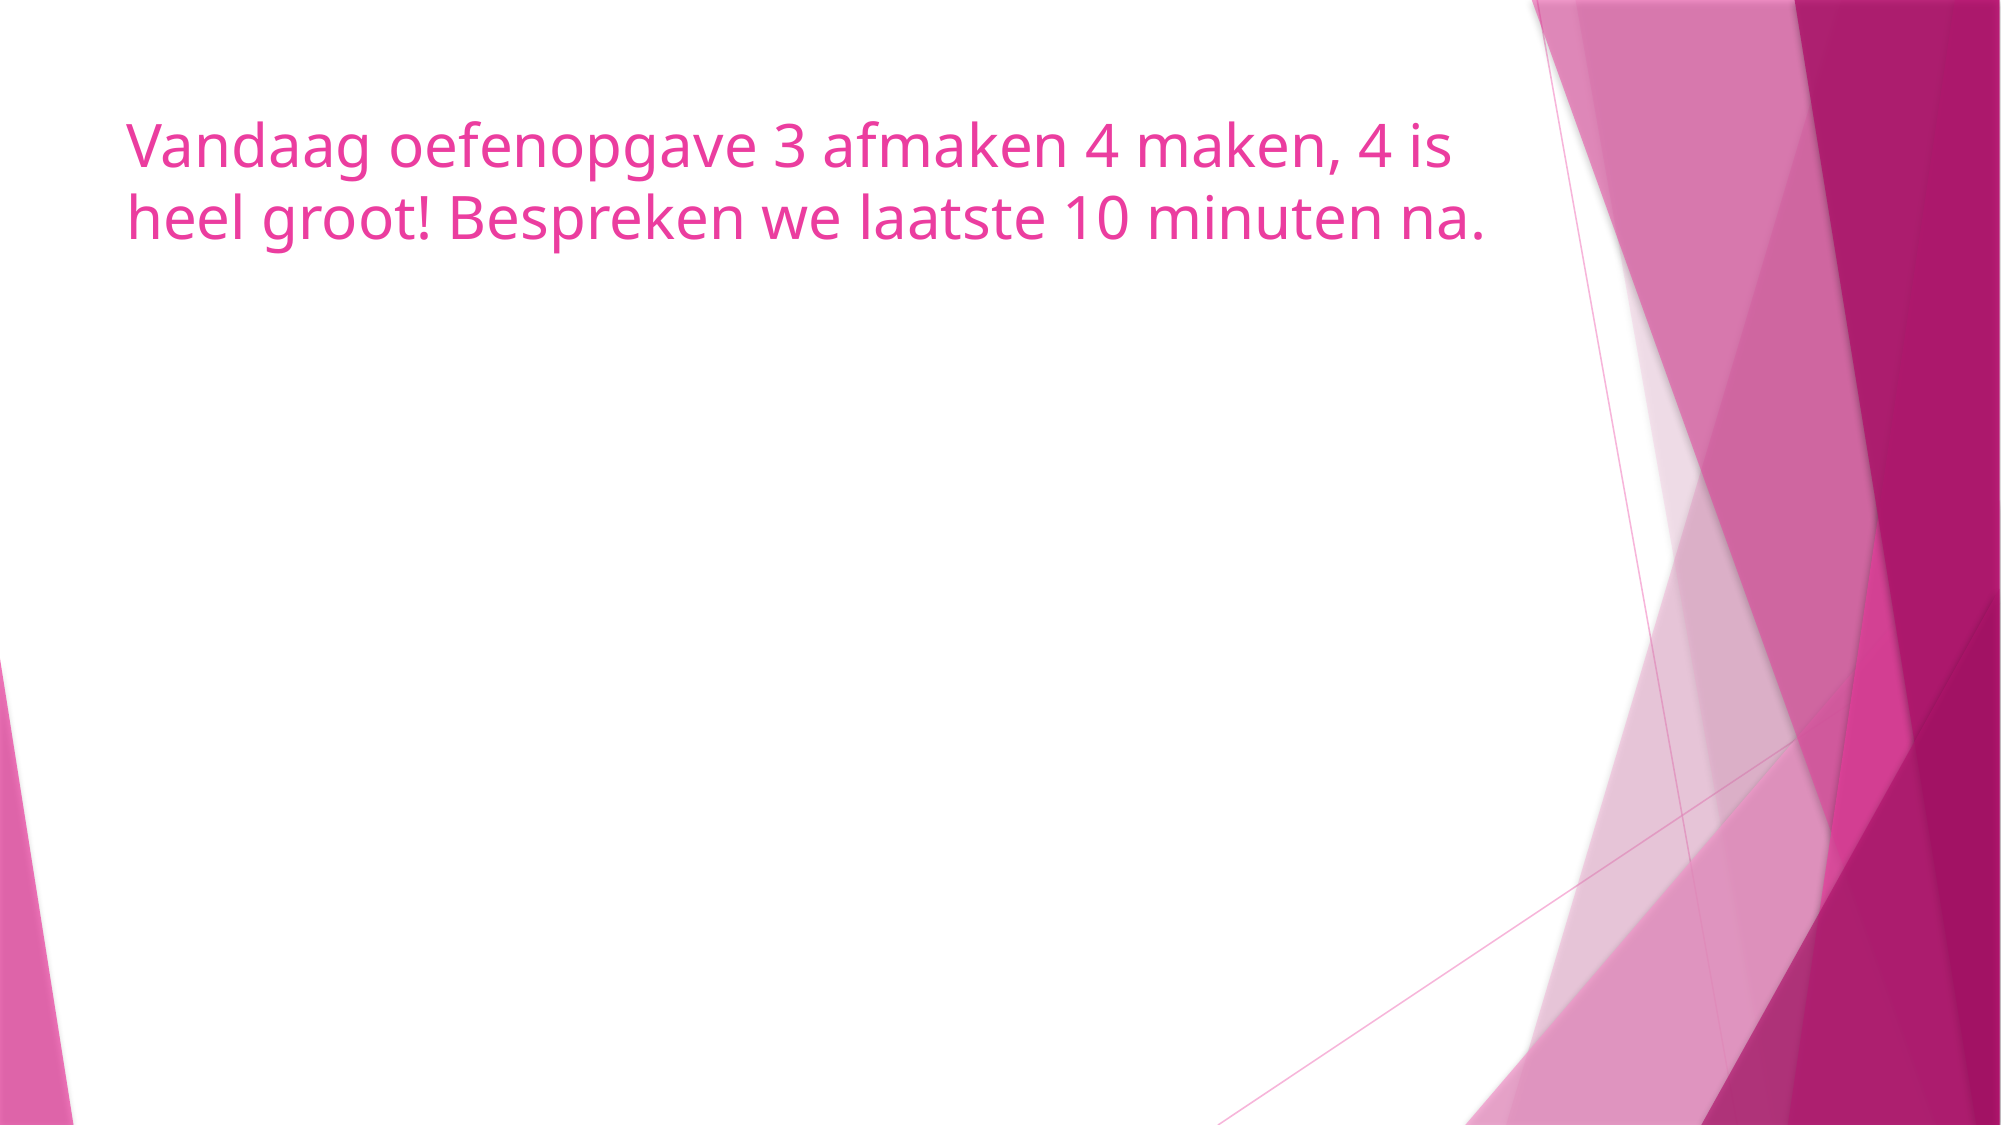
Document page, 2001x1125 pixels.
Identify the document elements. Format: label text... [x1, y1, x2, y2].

title Vandaag oefenopgave 3 afmaken 4 maken, 4 is heel groot! Bespreken we laatste 10 minuten na. [111, 99, 1522, 317]
